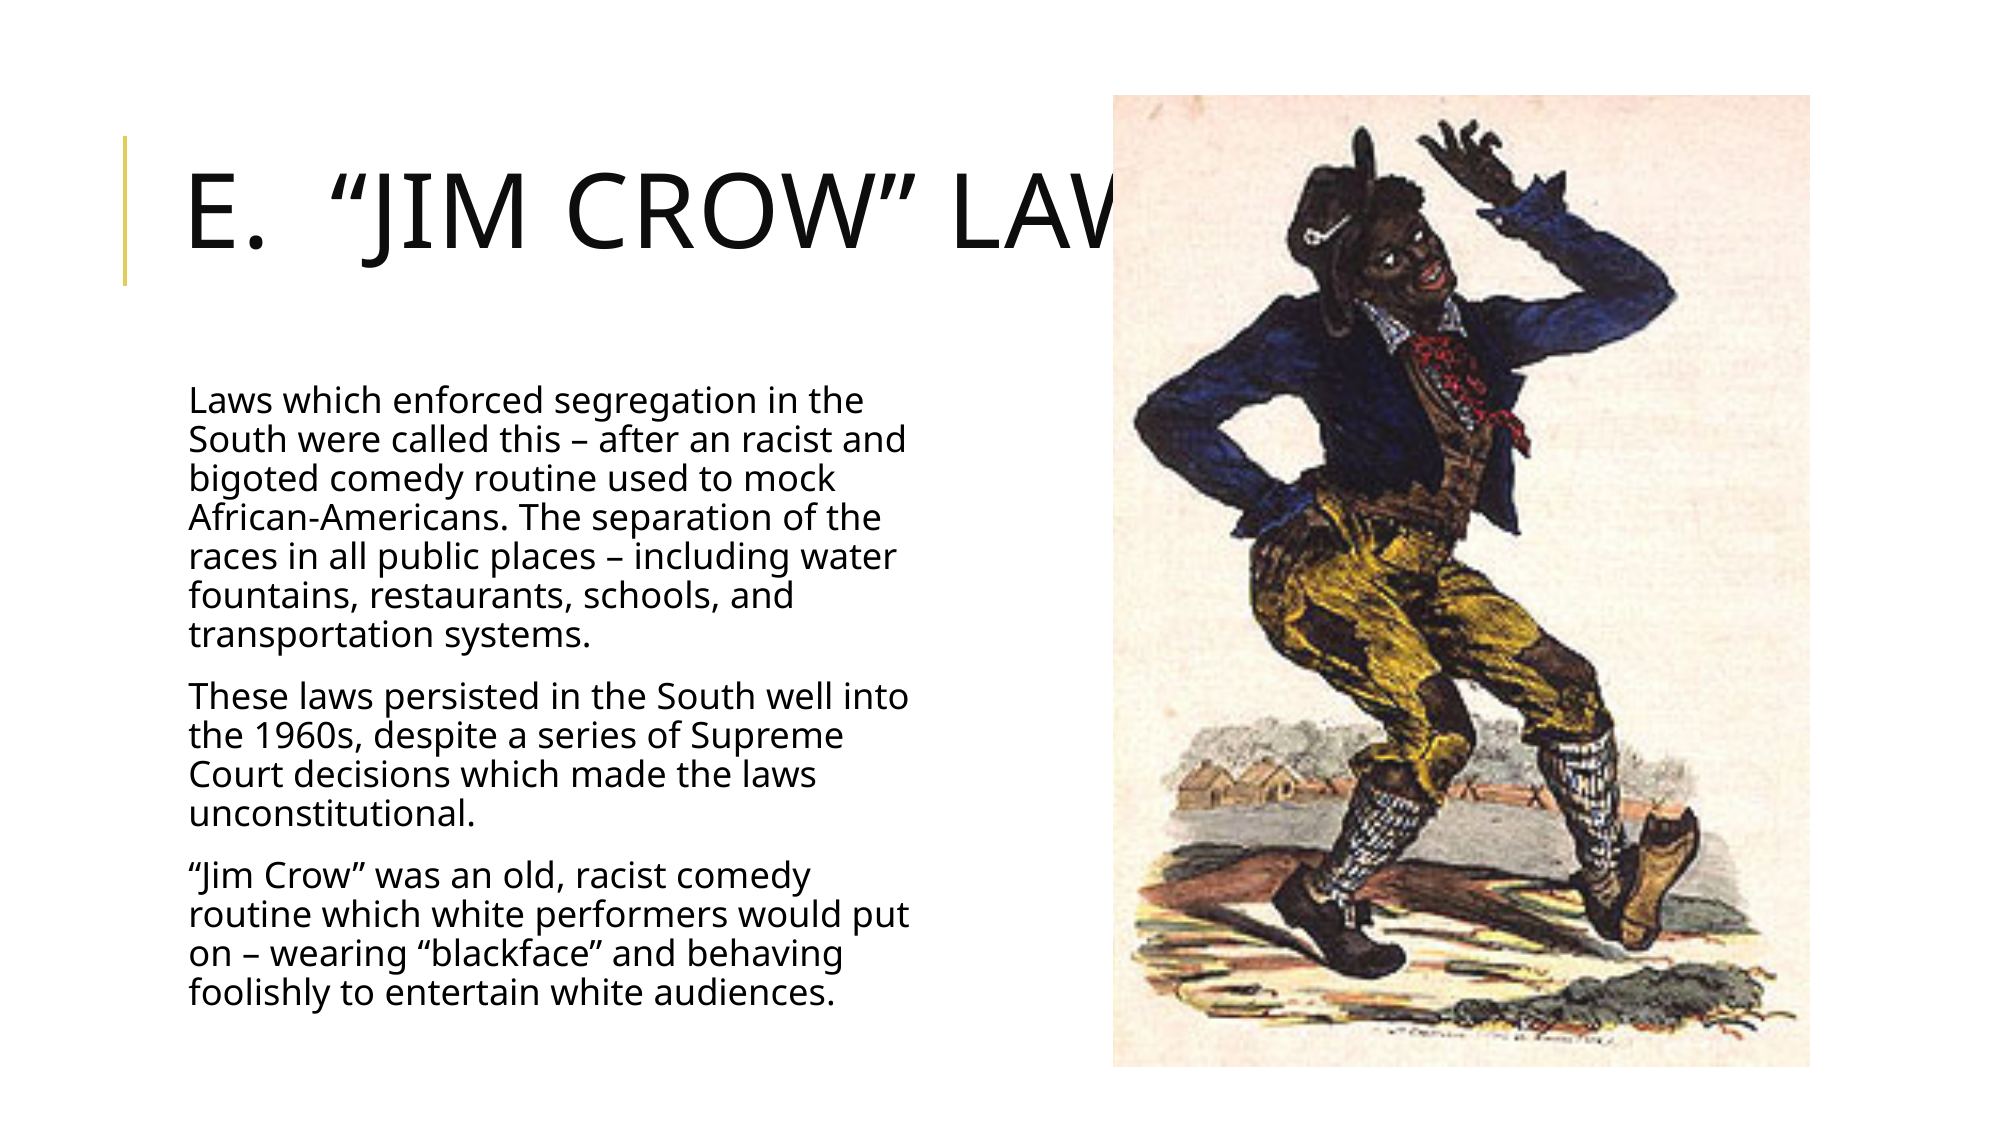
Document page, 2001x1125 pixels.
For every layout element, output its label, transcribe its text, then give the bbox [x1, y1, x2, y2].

list Laws which enforced segregation in the South were called this – after an racist and bigoted comedy routine used to mock African-Americans. The separation of the races in all public places – including water fountains, restaurants, schools, and transportation systems. These laws persisted in the South well into the 1960s, despite a series of Supreme Court decisions which made the laws unconstitutional. “Jim Crow” was an old, racist comedy routine which white performers would put on – wearing “blackface” and behaving foolishly to entertain white audiences. [168, 375, 948, 1035]
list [1112, 95, 1810, 1067]
title E. “Jim Crow” Laws [168, 96, 1108, 342]
